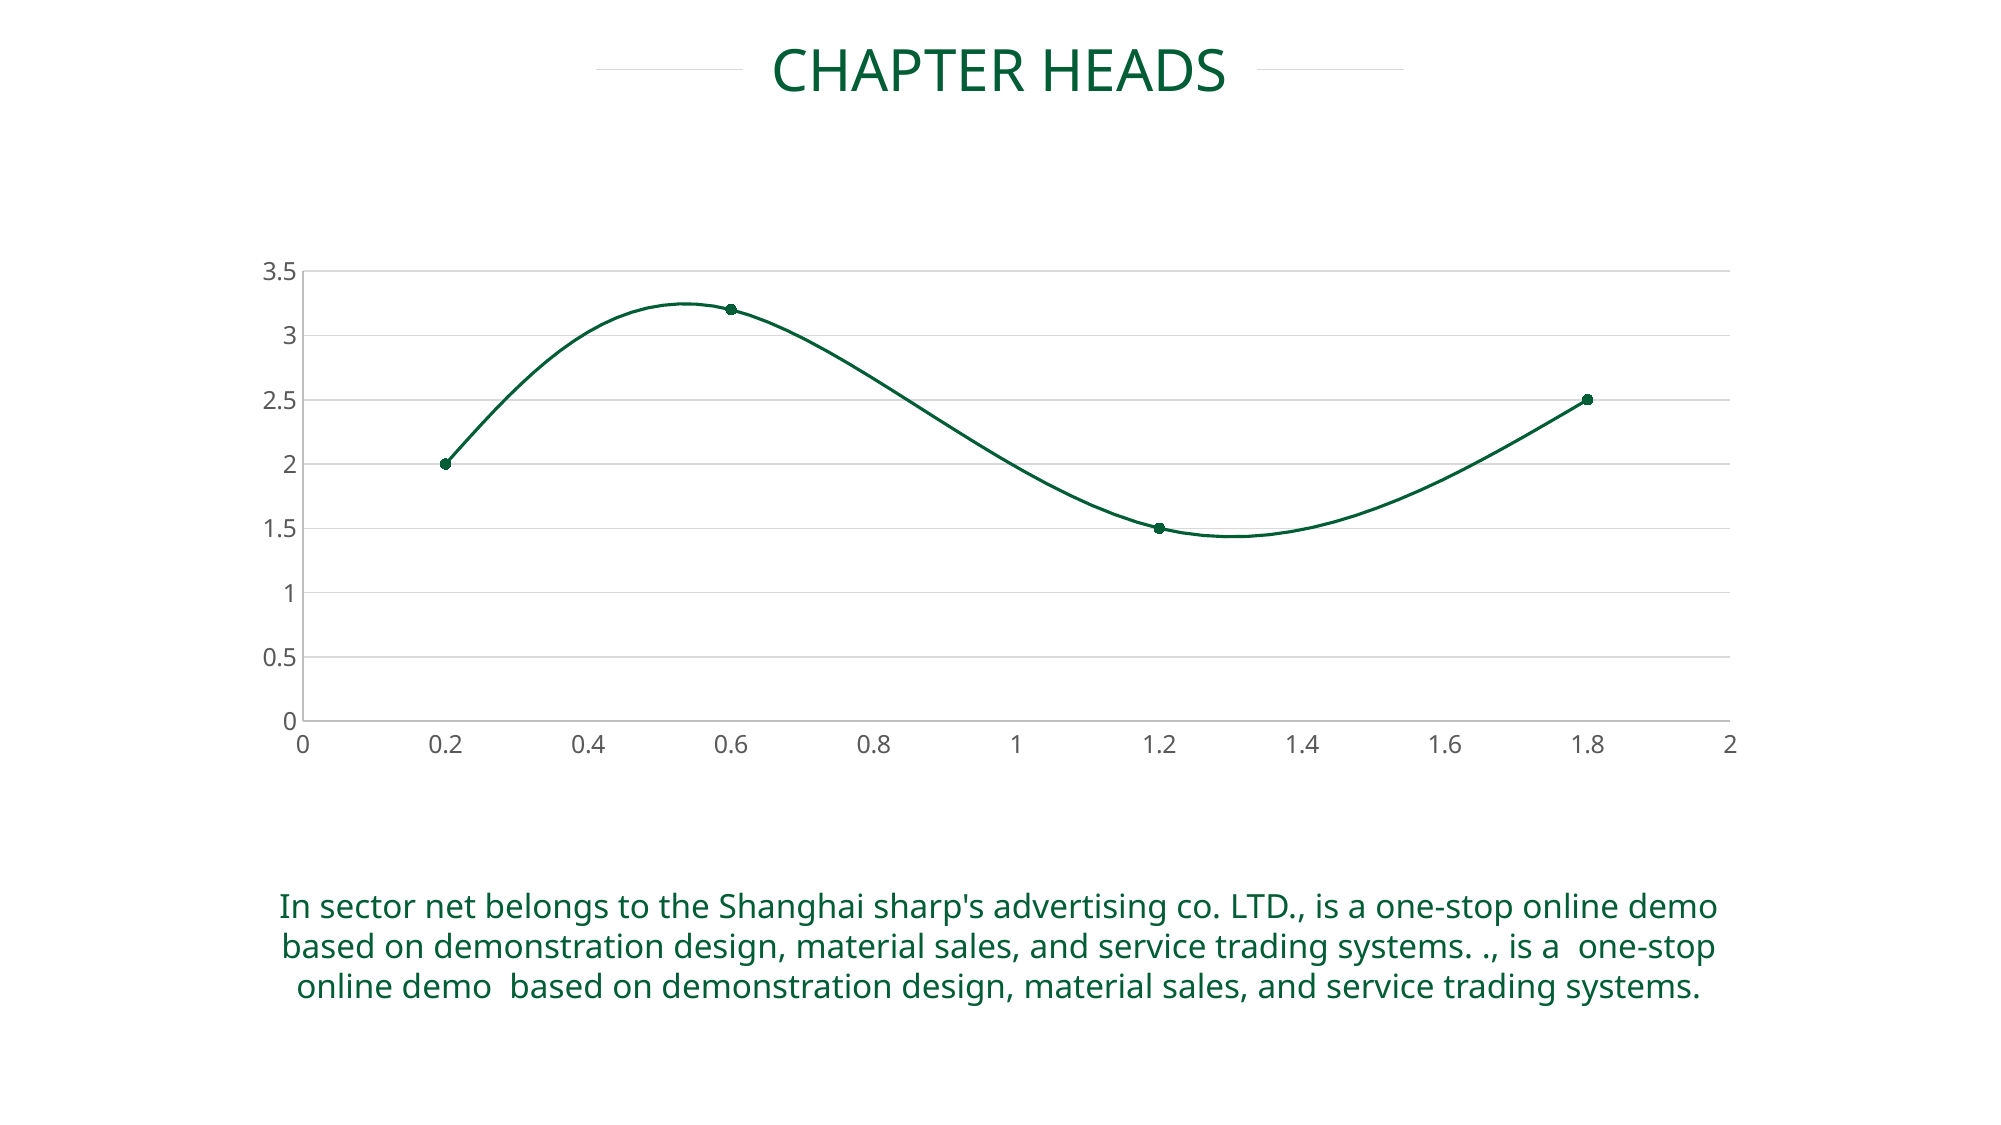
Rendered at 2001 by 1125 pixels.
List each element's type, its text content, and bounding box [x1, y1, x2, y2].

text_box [595, 26, 1405, 112]
text_box In sector net belongs to the Shanghai sharp's advertising co. LTD., is a one-stop online demo based on demonstration design, material sales, and service trading systems. ., is a one-stop online demo based on demonstration design, material sales, and service trading systems. [245, 878, 1755, 1013]
chart [231, 243, 1769, 773]
